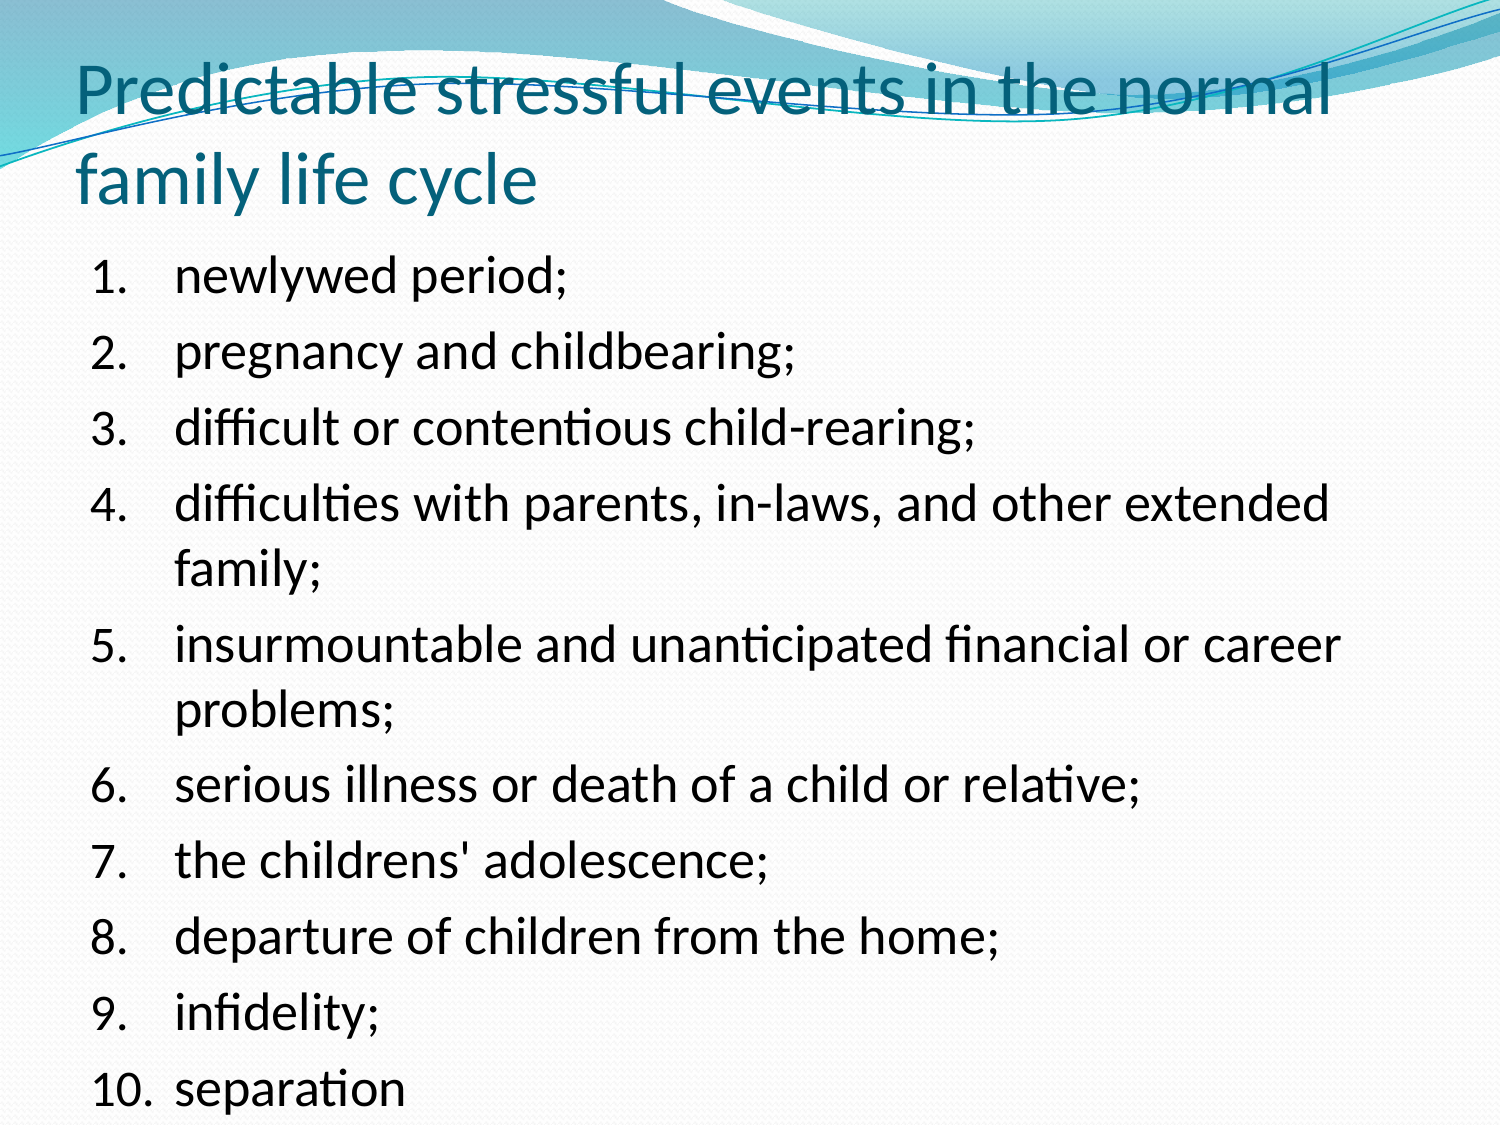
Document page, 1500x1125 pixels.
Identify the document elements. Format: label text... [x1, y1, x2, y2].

title Predictable stressful events in the normal family life cycle [75, 30, 1425, 220]
list newlywed period; pregnancy and childbearing; difficult or contentious child-rearing; difficulties with parents, in-laws, and other extended family; insurmountable and unanticipated financial or career problems; serious illness or death of a child or relative; the childrens' adolescence; departure of children from the home; infidelity; separation [75, 231, 1425, 1125]
